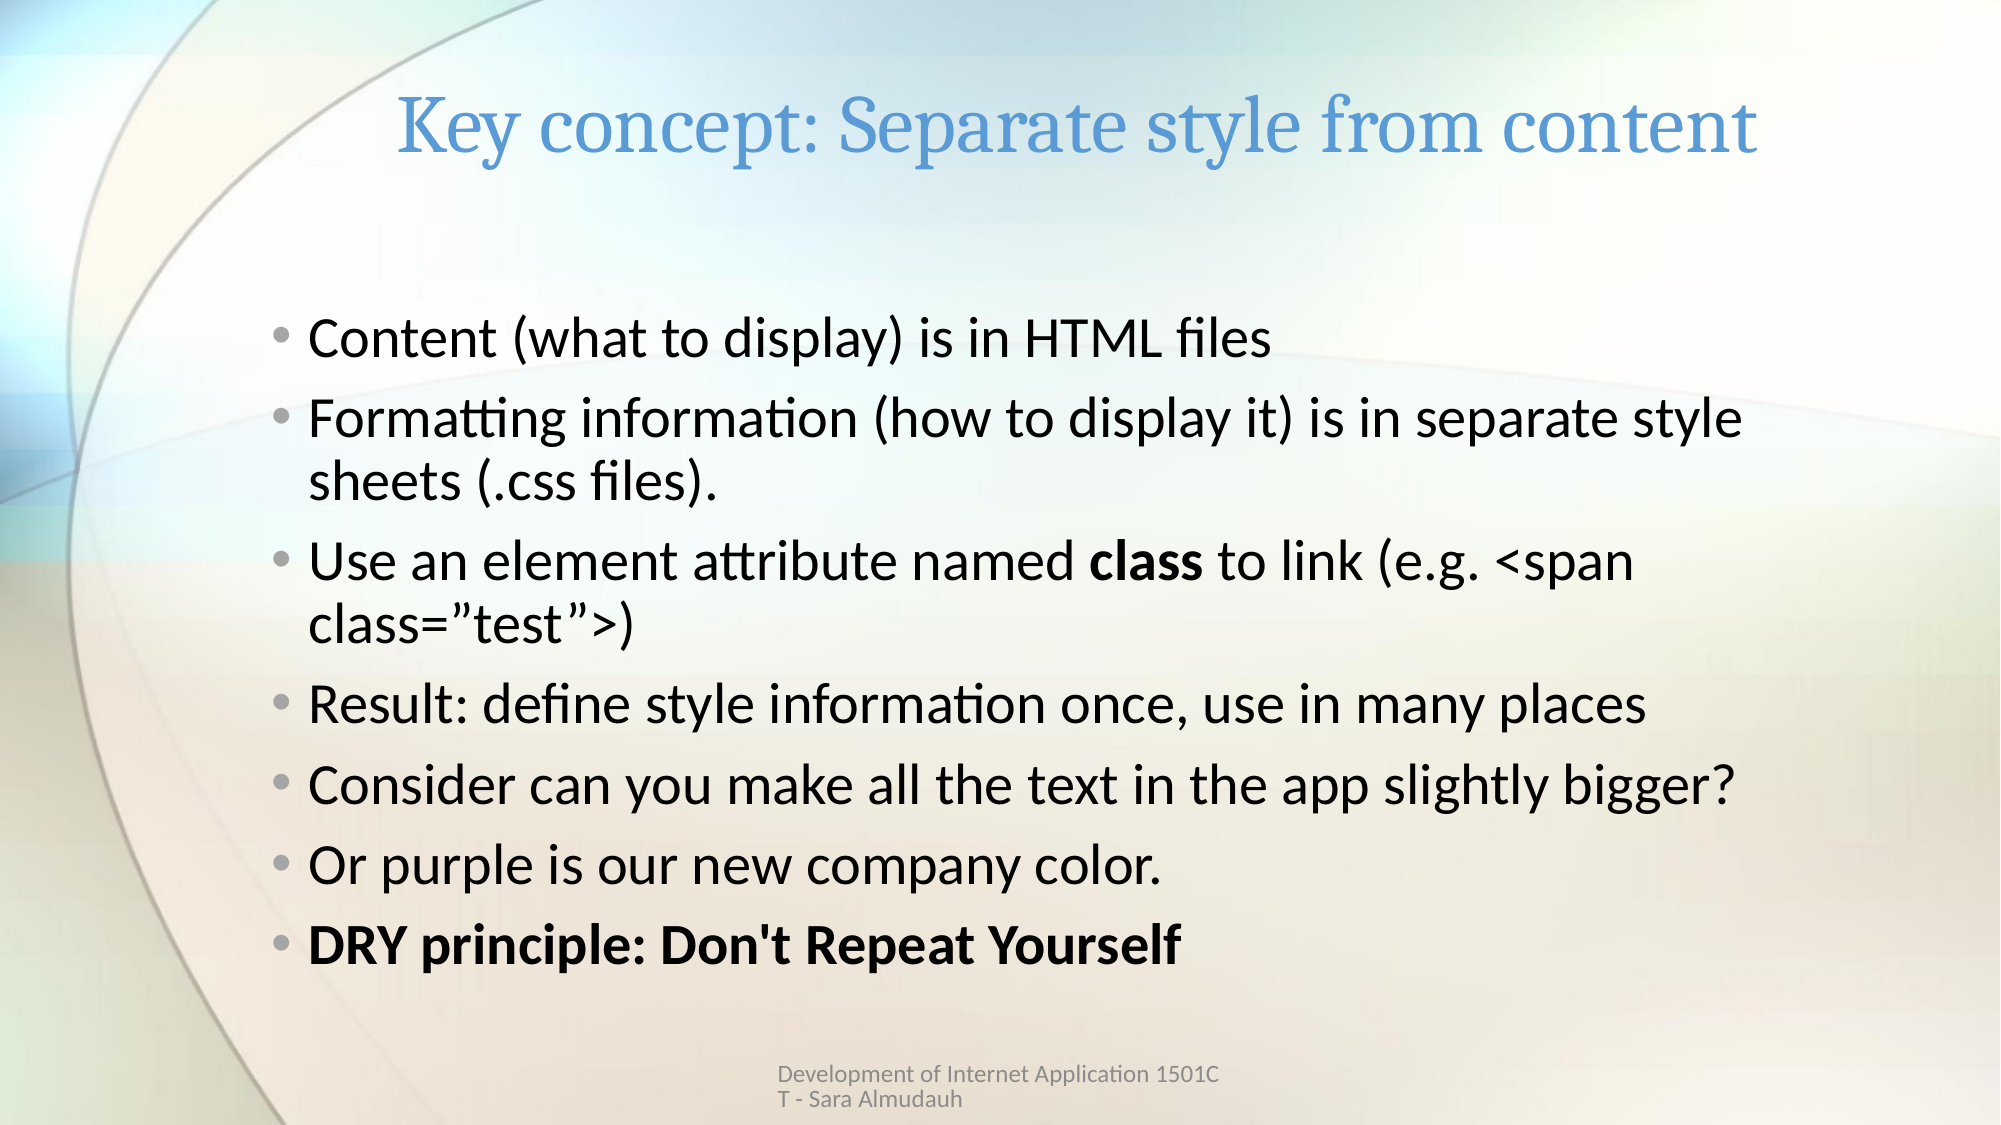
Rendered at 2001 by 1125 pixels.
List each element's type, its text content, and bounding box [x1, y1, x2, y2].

list Content (what to display) is in HTML files Formatting information (how to display it) is in separate style sheets (.css files). Use an element attribute named class to link (e.g. <span class=”test”>) Result: define style information once, use in many places Consider can you make all the text in the app slightly bigger? Or purple is our new company color. DRY principle: Don't Repeat Yourself [256, 299, 1863, 1014]
footer Development of Internet Application 1501CT - Sara Almudauh [762, 1042, 1238, 1103]
title Key concept: Separate style from content [381, 59, 1863, 278]
picture [0, 0, 2001, 1125]
